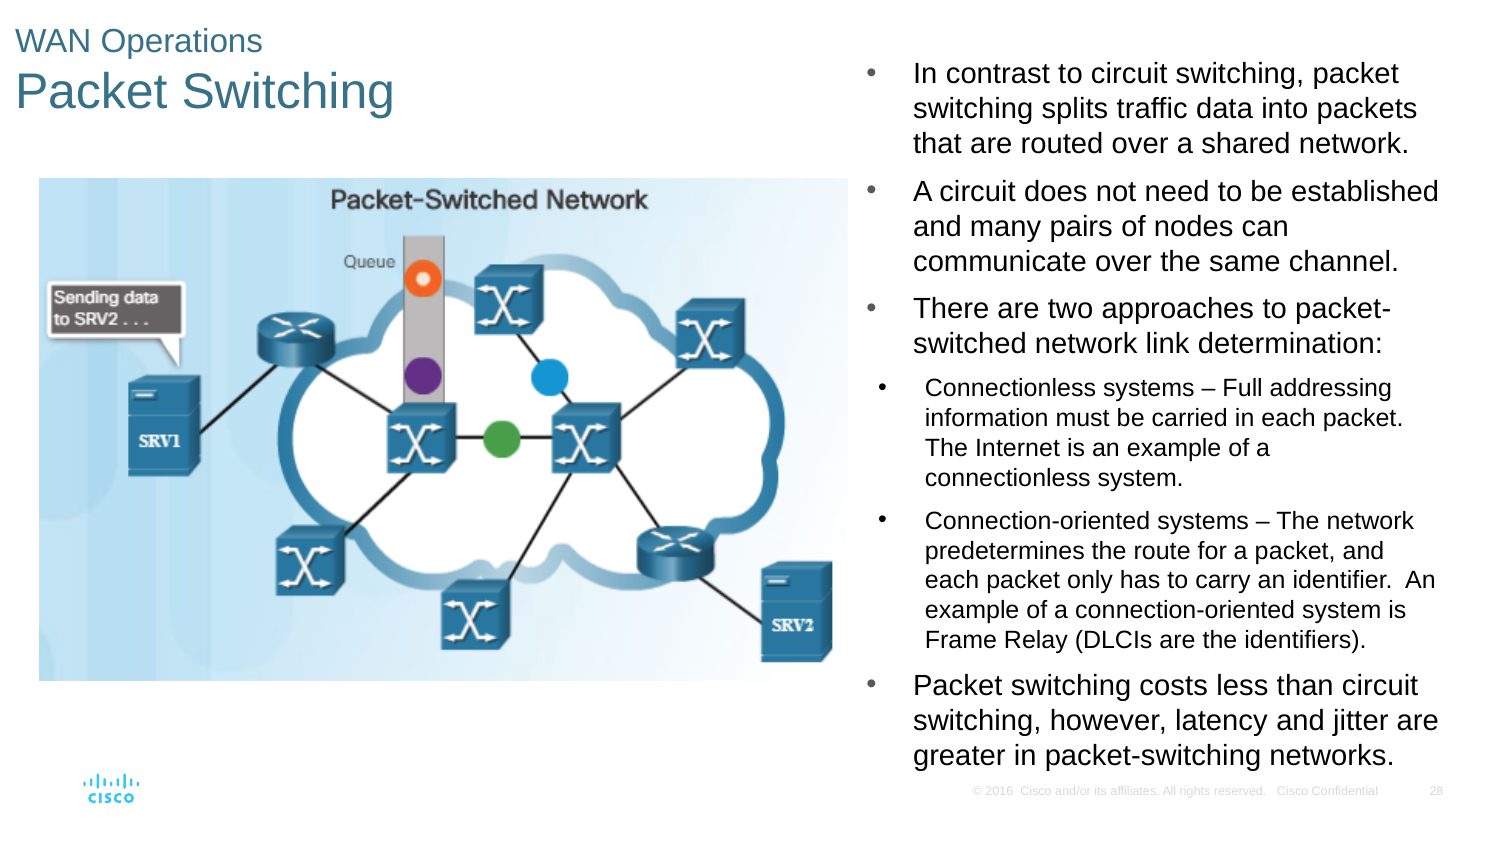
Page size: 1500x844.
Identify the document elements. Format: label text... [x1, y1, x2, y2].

picture [38, 177, 849, 681]
list In contrast to circuit switching, packet switching splits traffic data into packets that are routed over a shared network. A circuit does not need to be established and many pairs of nodes can communicate over the same channel. There are two approaches to packet-switched network link determination: Connectionless systems – Full addressing information must be carried in each packet. The Internet is an example of a connectionless system. Connection-oriented systems – The network predetermines the route for a packet, and each packet only has to carry an identifier. An example of a connection-oriented system is Frame Relay (DLCIs are the identifiers). Packet switching costs less than circuit switching, however, latency and jitter are greater in packet-switching networks. [839, 47, 1472, 791]
title WAN Operations Packet Switching [0, 6, 808, 131]
